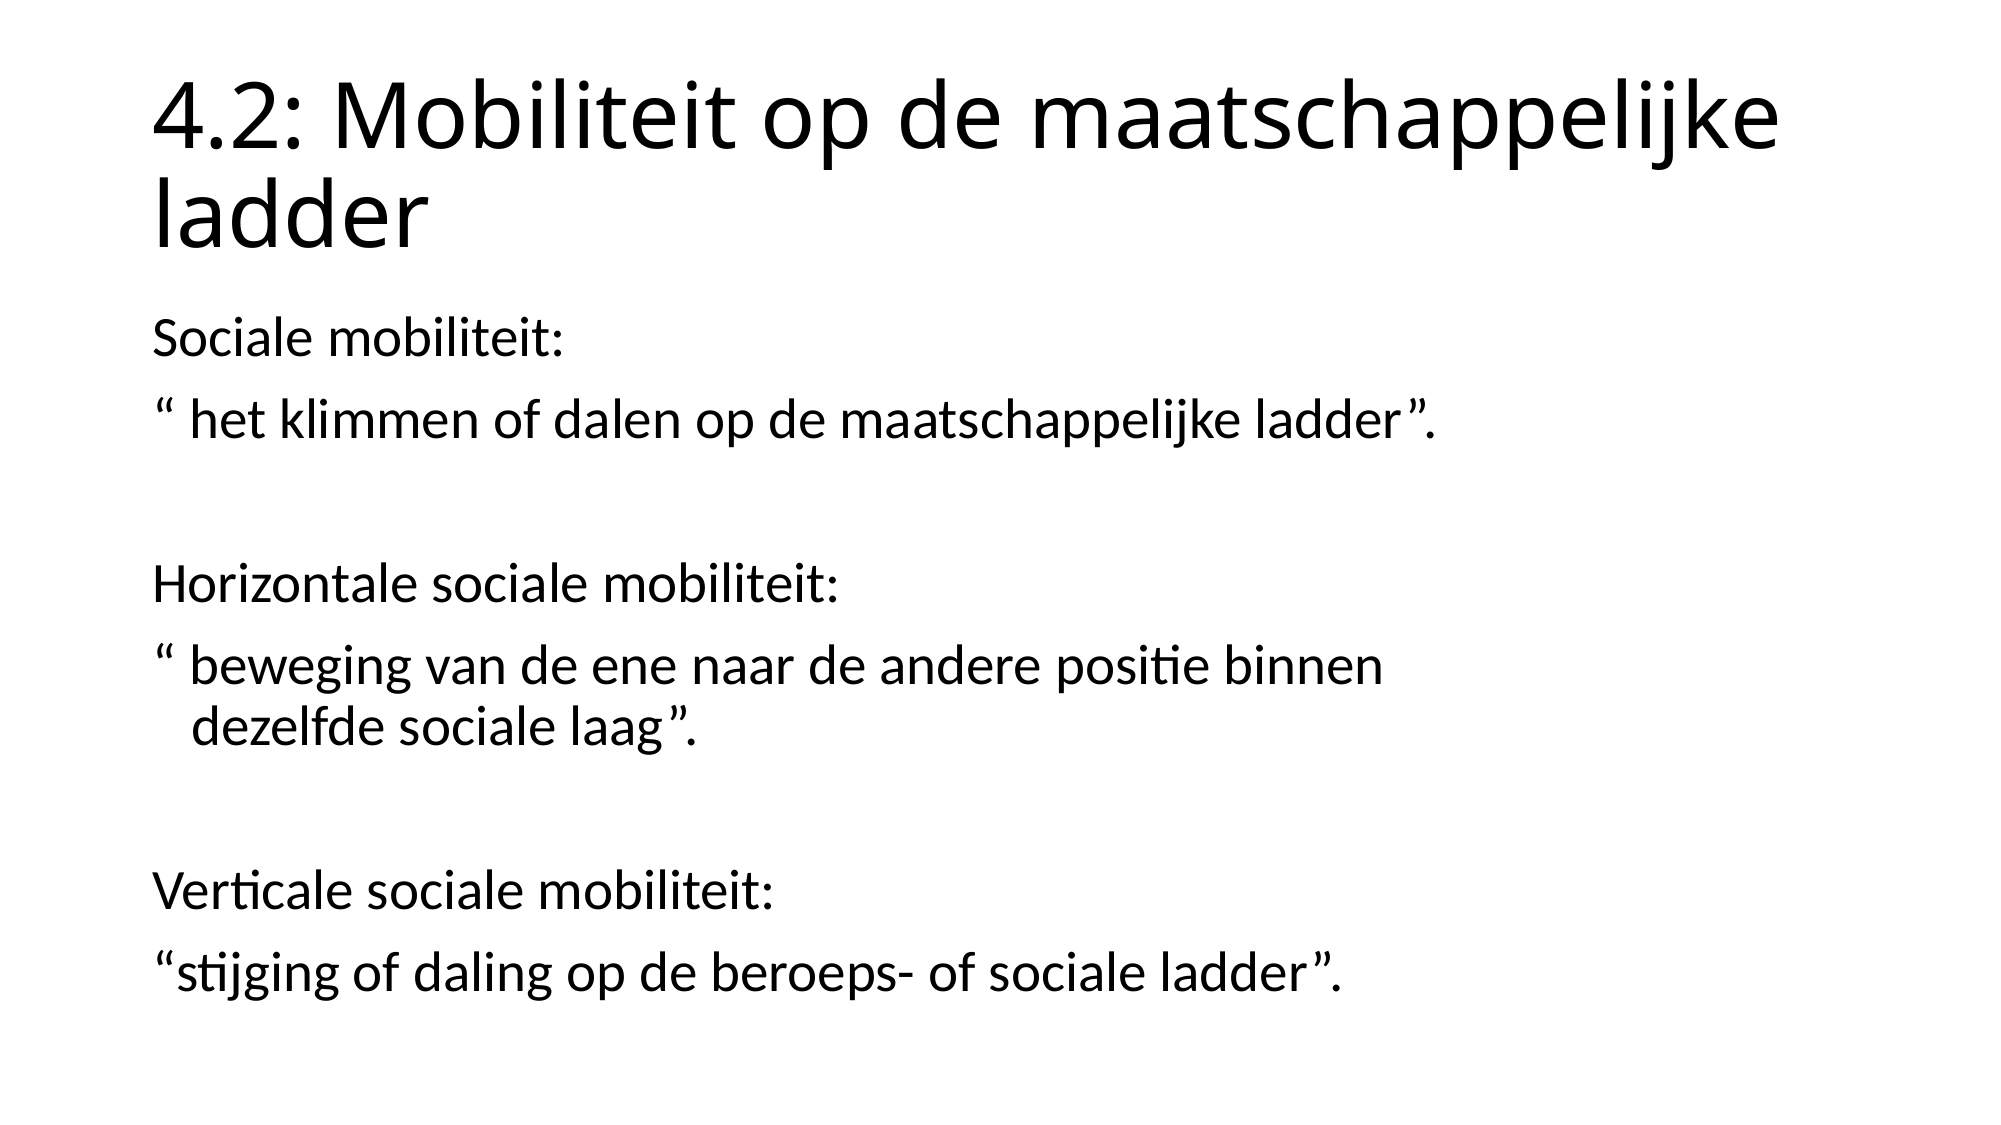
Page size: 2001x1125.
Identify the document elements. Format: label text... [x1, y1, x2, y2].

list Sociale mobiliteit: “ het klimmen of dalen op de maatschappelijke ladder”. Horizontale sociale mobiliteit: “ beweging van de ene naar de andere positie binnen dezelfde sociale laag”. Verticale sociale mobiliteit: “stijging of daling op de beroeps- of sociale ladder”. [137, 299, 1863, 1014]
title 4.2: Mobiliteit op de maatschappelijke ladder [137, 59, 1863, 278]
